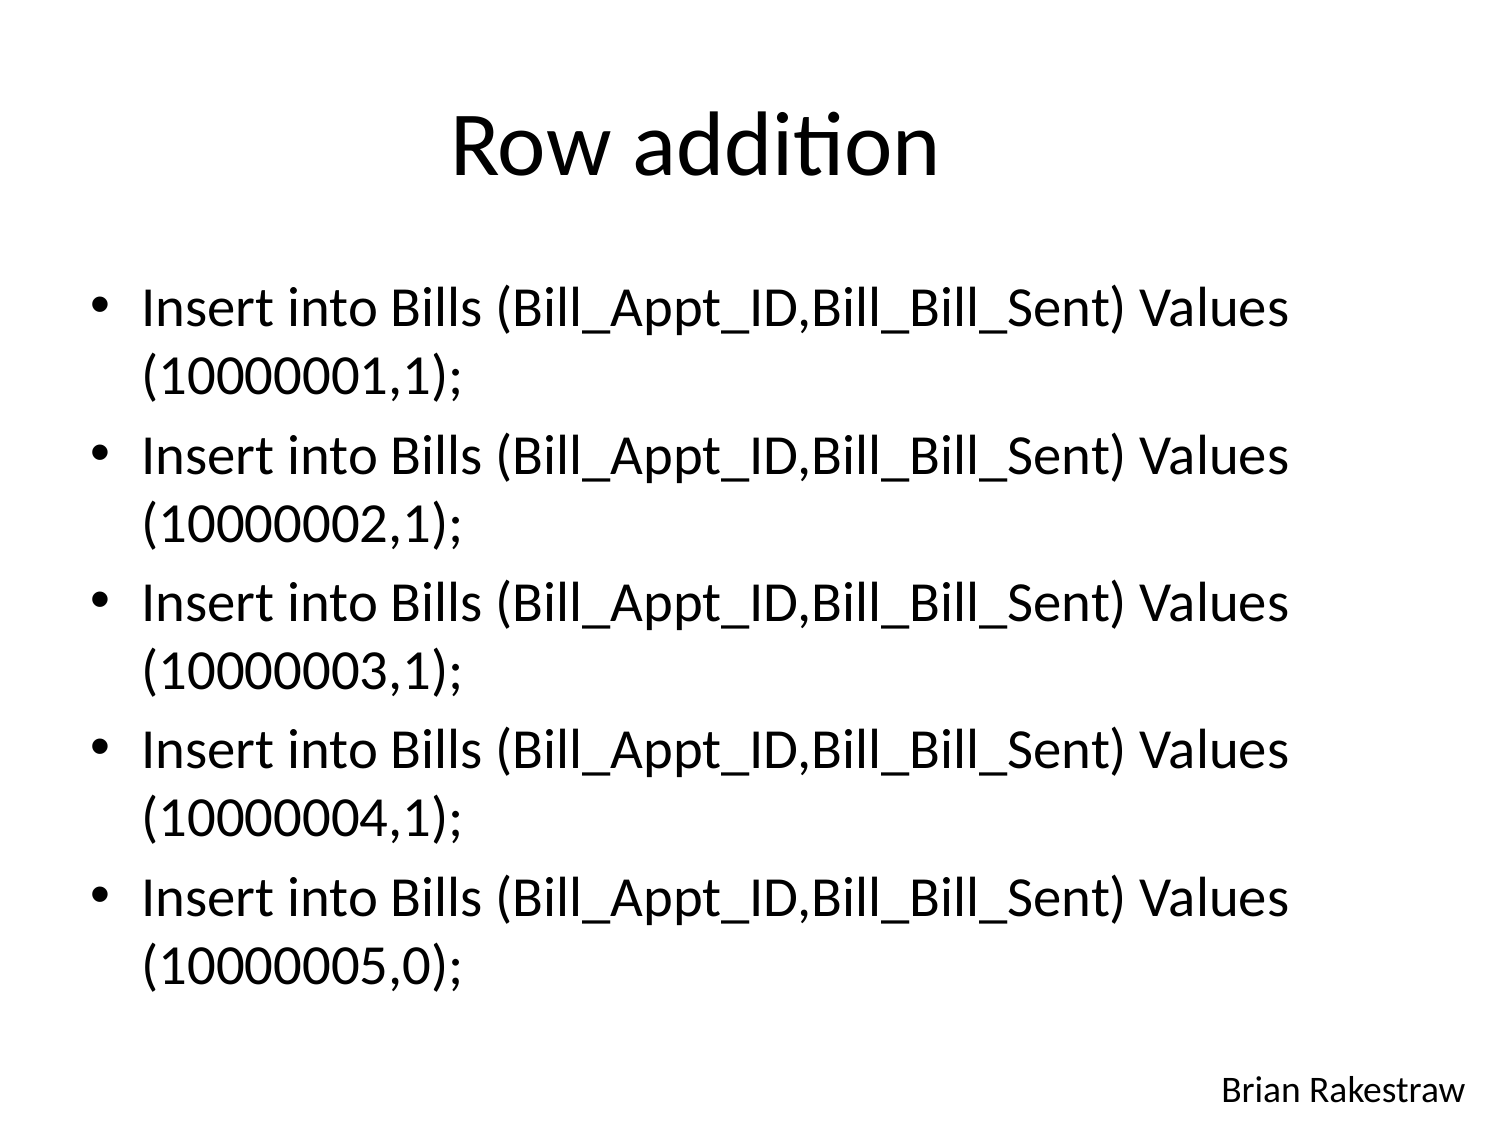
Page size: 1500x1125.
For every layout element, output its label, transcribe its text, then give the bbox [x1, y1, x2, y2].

list Insert into Bills (Bill_Appt_ID,Bill_Bill_Sent) Values (10000001,1); Insert into Bills (Bill_Appt_ID,Bill_Bill_Sent) Values (10000002,1); Insert into Bills (Bill_Appt_ID,Bill_Bill_Sent) Values (10000003,1); Insert into Bills (Bill_Appt_ID,Bill_Bill_Sent) Values (10000004,1); Insert into Bills (Bill_Appt_ID,Bill_Bill_Sent) Values (10000005,0); [75, 262, 1425, 1005]
text_box Brian Rakestraw [1206, 1057, 1481, 1118]
title Row addition [75, 45, 1425, 233]
